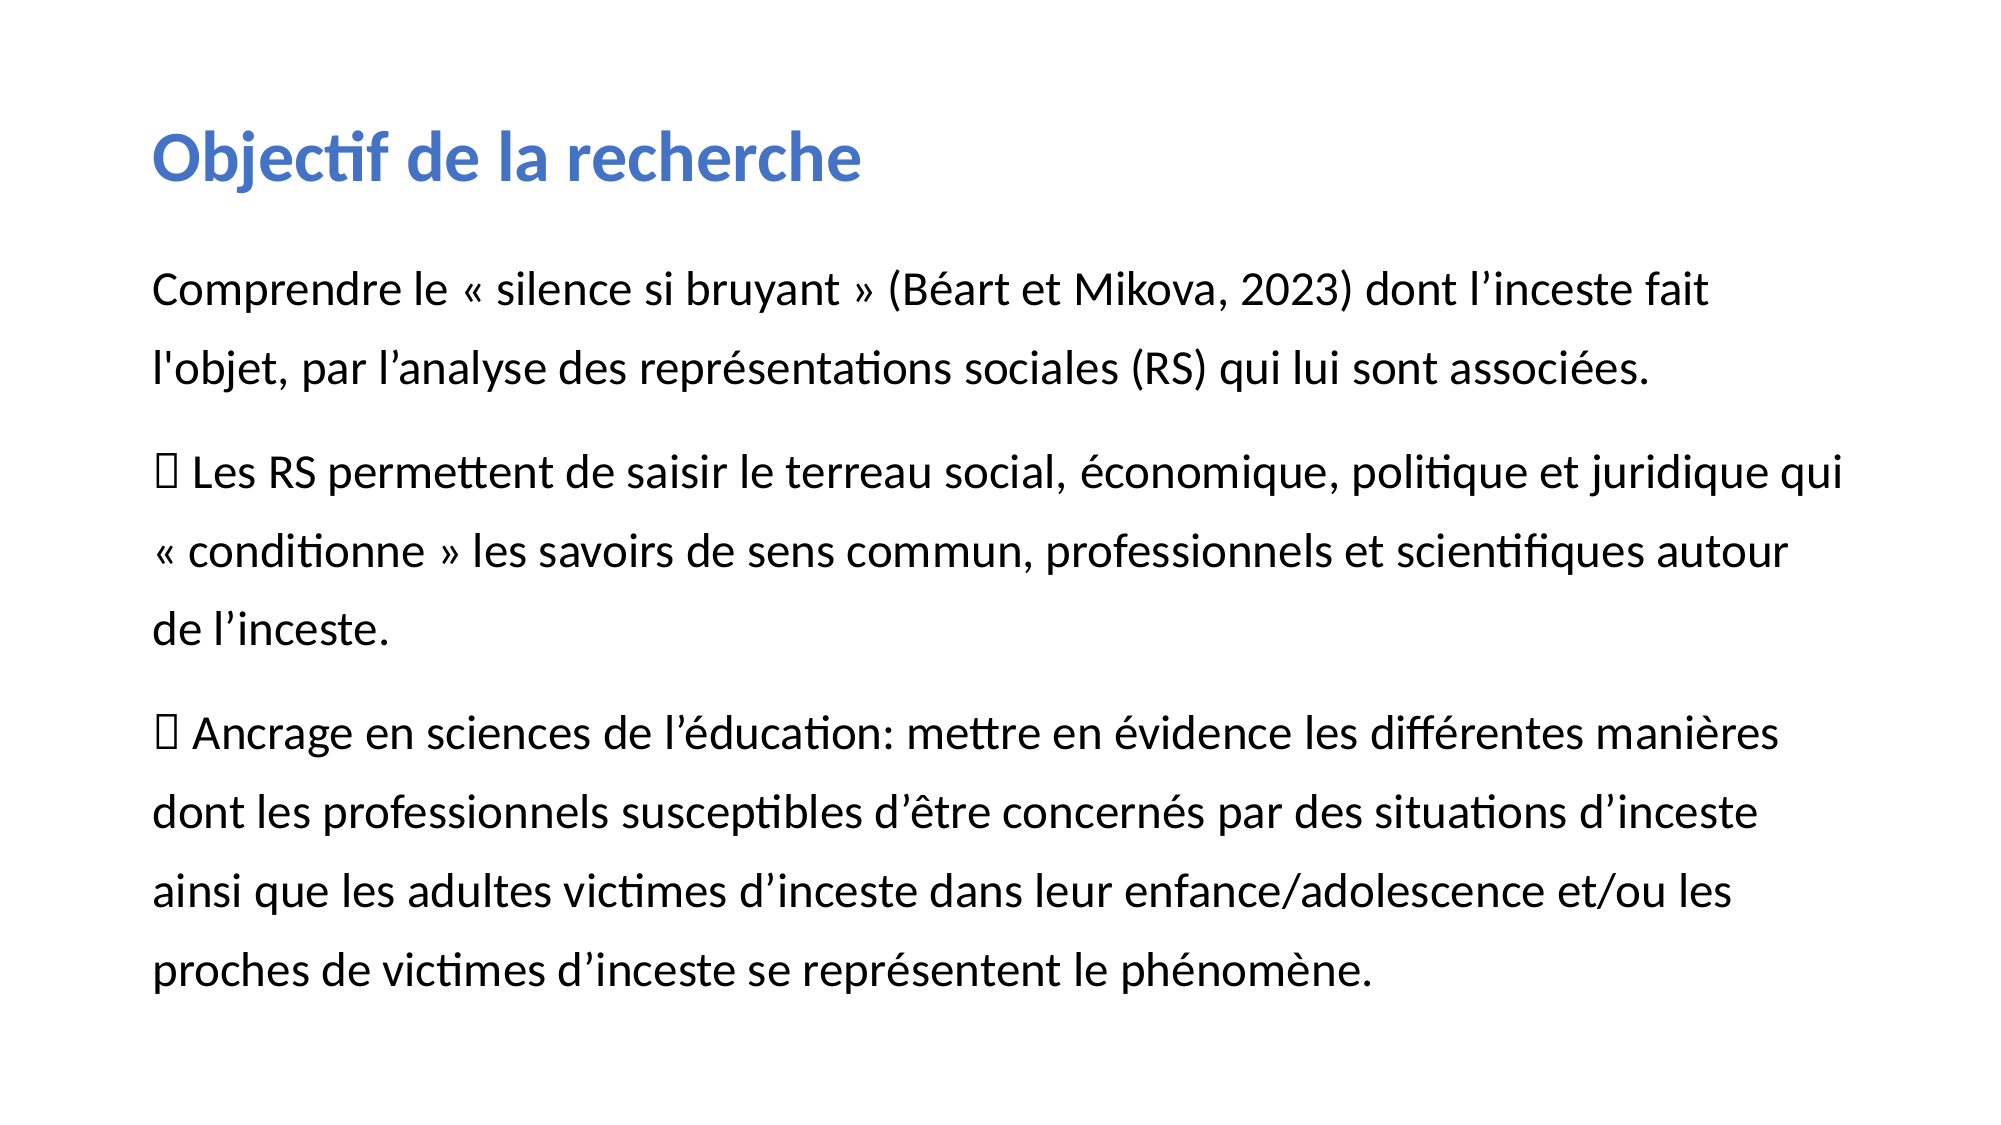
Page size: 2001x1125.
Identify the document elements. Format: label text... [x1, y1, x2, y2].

list Objectif de la recherche Comprendre le « silence si bruyant » (Béart et Mikova, 2023) dont l’inceste fait l'objet, par l’analyse des représentations sociales (RS) qui lui sont associées.  Les RS permettent de saisir le terreau social, économique, politique et juridique qui « conditionne » les savoirs de sens commun, professionnels et scientifiques autour de l’inceste.  Ancrage en sciences de l’éducation: mettre en évidence les différentes manières dont les professionnels susceptibles d’être concernés par des situations d’inceste ainsi que les adultes victimes d’inceste dans leur enfance/adolescence et/ou les proches de victimes d’inceste se représentent le phénomène. [137, 72, 1863, 1041]
